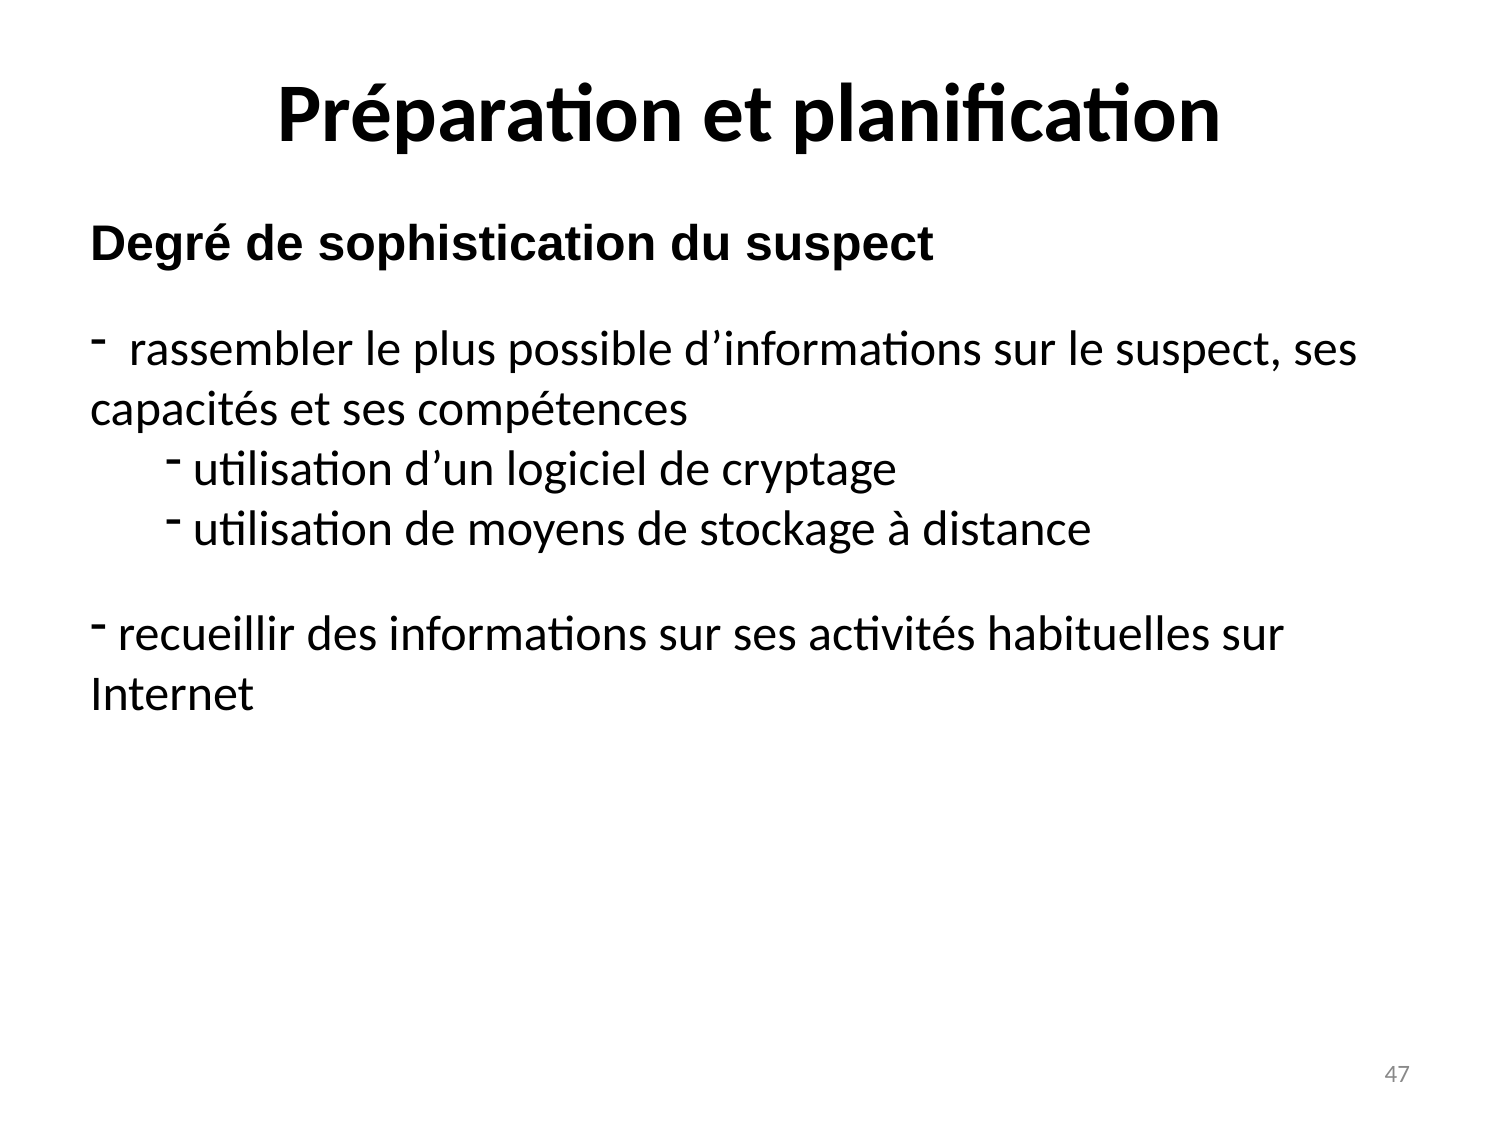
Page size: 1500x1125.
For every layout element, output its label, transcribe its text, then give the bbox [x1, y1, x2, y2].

text_box Degré de sophistication du suspect rassembler le plus possible d’informations sur le suspect, ses capacités et ses compétences utilisation d’un logiciel de cryptage utilisation de moyens de stockage à distance recueillir des informations sur ses activités habituelles sur Internet [75, 202, 1472, 1005]
slide_number * [1074, 1042, 1425, 1103]
title Préparation et planification [75, 45, 1425, 172]
